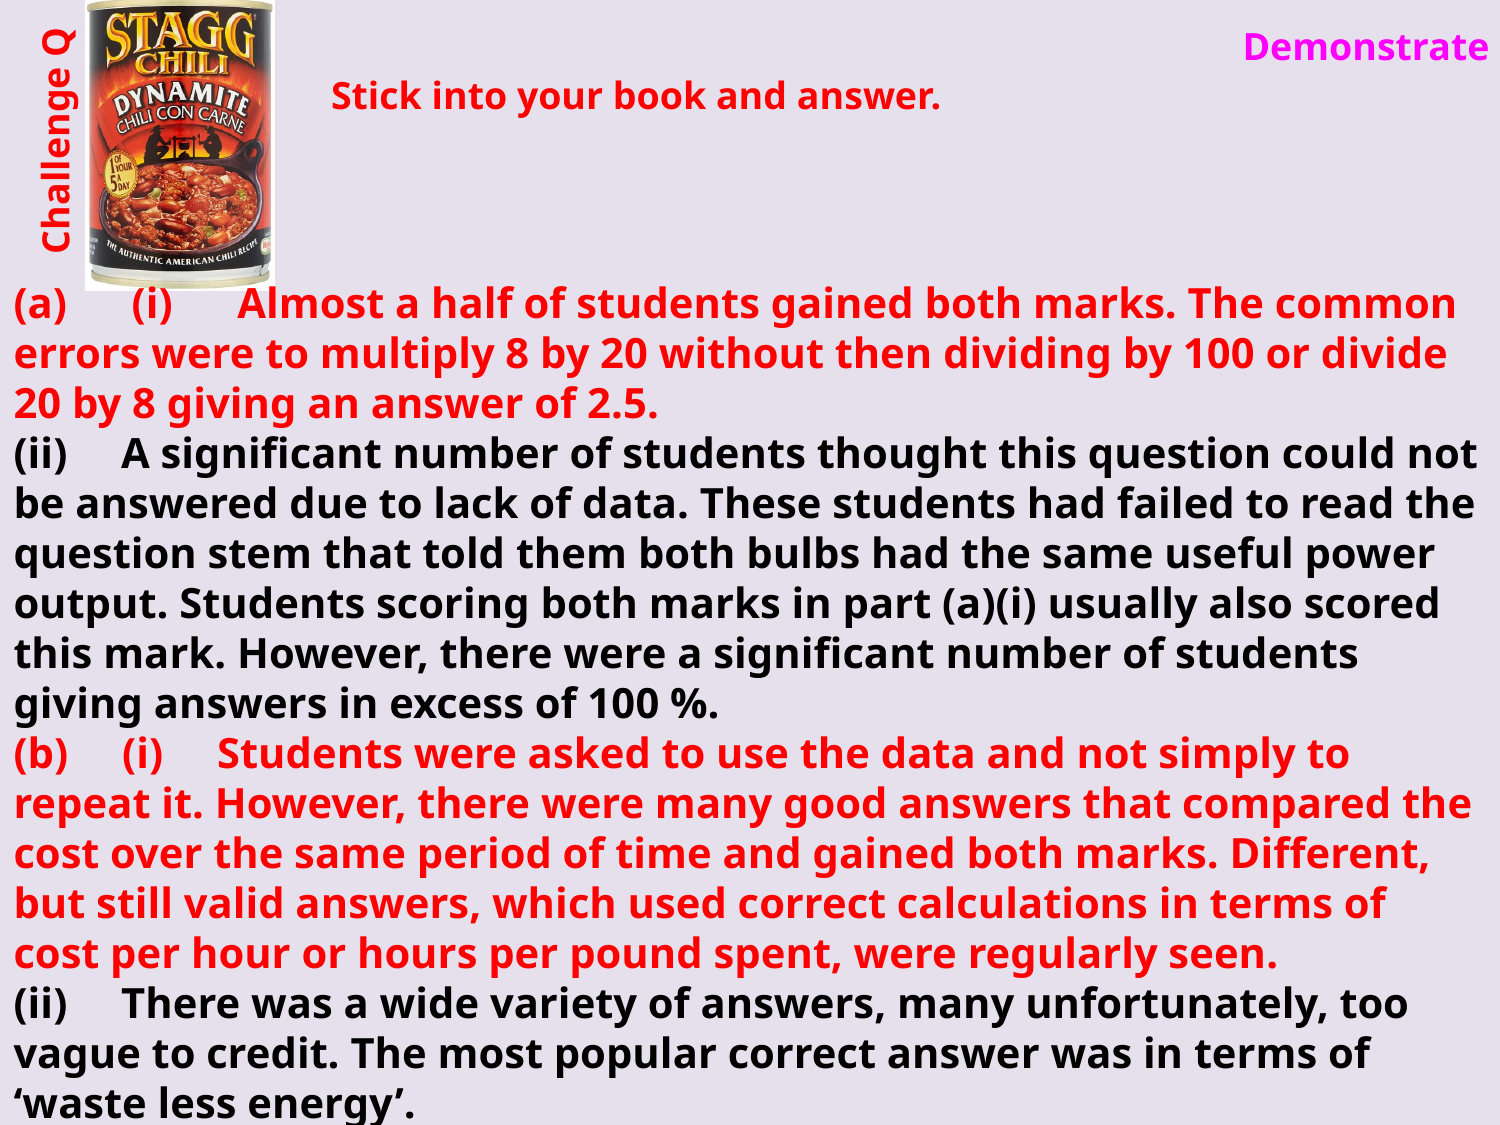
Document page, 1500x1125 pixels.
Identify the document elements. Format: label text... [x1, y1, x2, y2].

text_box Demonstrate [1227, 15, 1500, 75]
text_box Stick into your book and answer. [316, 64, 1451, 125]
text_box Challenge Q [24, 12, 79, 269]
picture [84, 0, 276, 291]
text_box (a) (i) Almost a half of students gained both marks. The common errors were to multiply 8 by 20 without then dividing by 100 or divide 20 by 8 giving an answer of 2.5. (ii) A significant number of students thought this question could not be answered due to lack of data. These students had failed to read the question stem that told them both bulbs had the same useful power output. Students scoring both marks in part (a)(i) usually also scored this mark. However, there were a significant number of students giving answers in excess of 100 %. (b) (i) Students were asked to use the data and not simply to repeat it. However, there were many good answers that compared the cost over the same period of time and gained both marks. Different, but still valid answers, which used correct calculations in terms of cost per hour or hours per pound spent, were regularly seen. (ii) There was a wide variety of answers, many unfortunately, too vague to credit. The most popular correct answer was in terms of ‘waste less energy’. [0, 269, 1499, 1125]
